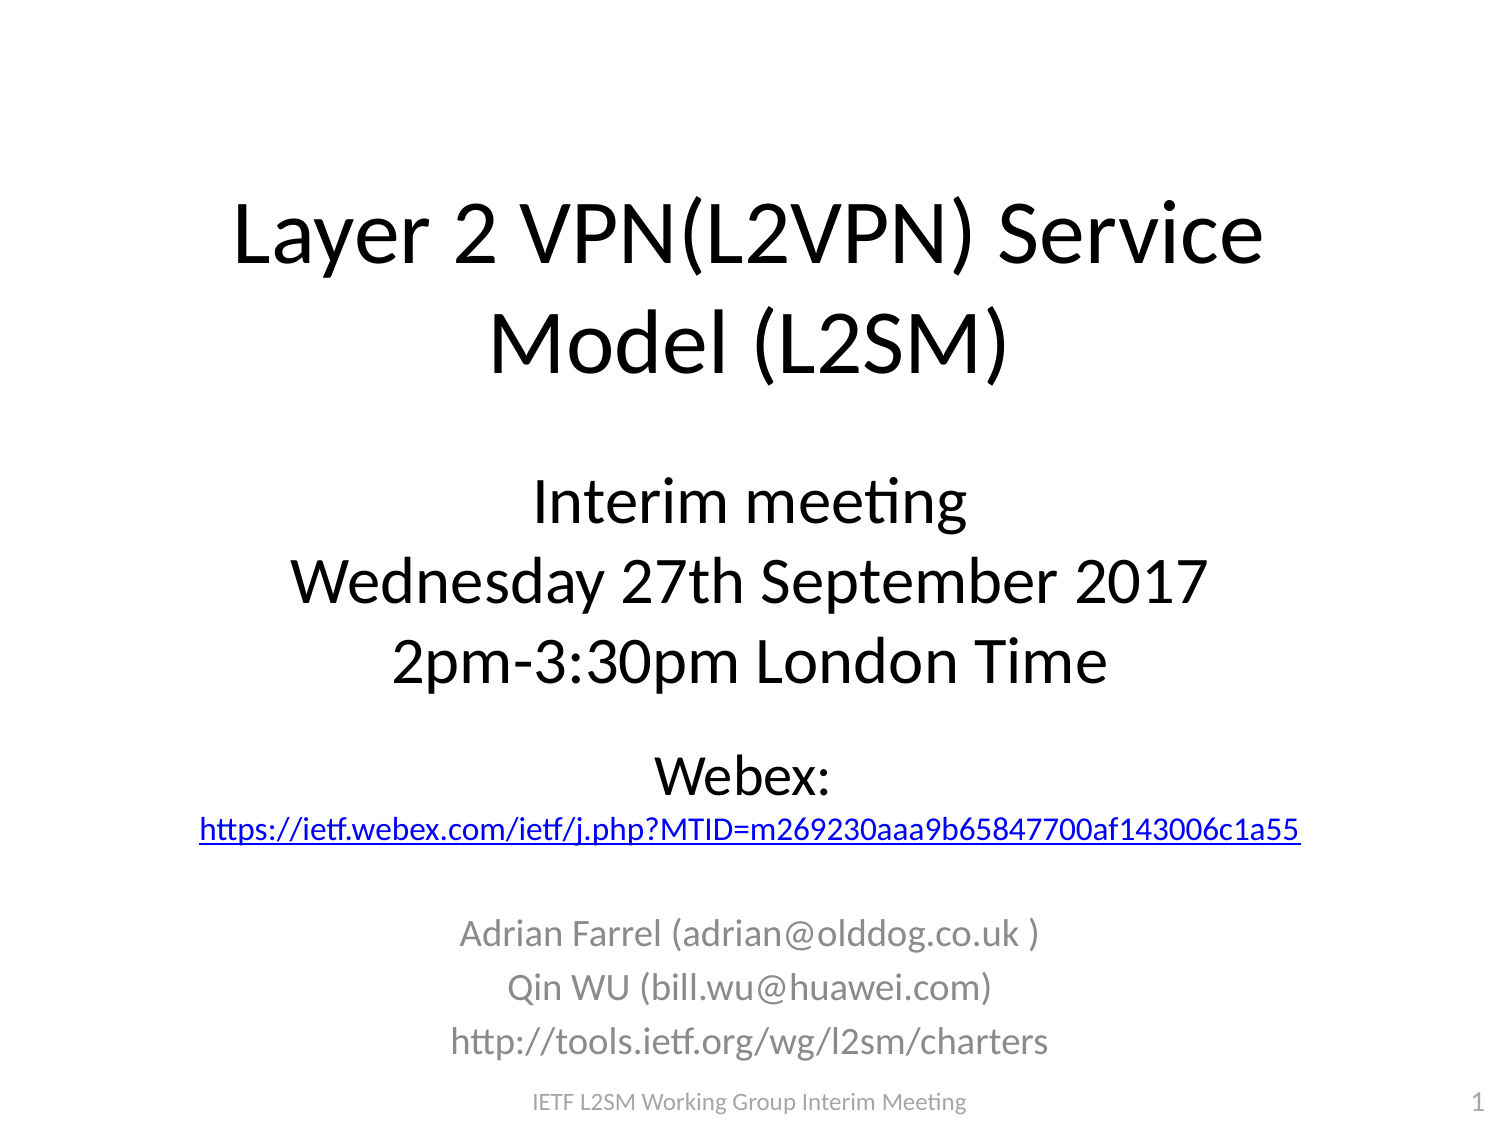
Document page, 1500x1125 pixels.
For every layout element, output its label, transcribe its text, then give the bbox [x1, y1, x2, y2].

title Layer 2 VPN(L2VPN) Service Model (L2SM) [112, 160, 1388, 402]
text_box Interim meeting Wednesday 27th September 2017 2pm-3:30pm London Time Webex: https://ietf.webex.com/ietf/j.php?MTID=m269230aaa9b65847700af143006c1a55 [125, 450, 1375, 895]
subtitle Adrian Farrel (adrian@olddog.co.uk ) Qin WU (bill.wu@huawei.com) http://tools.ietf.org/wg/l2sm/charters [194, 900, 1306, 1072]
